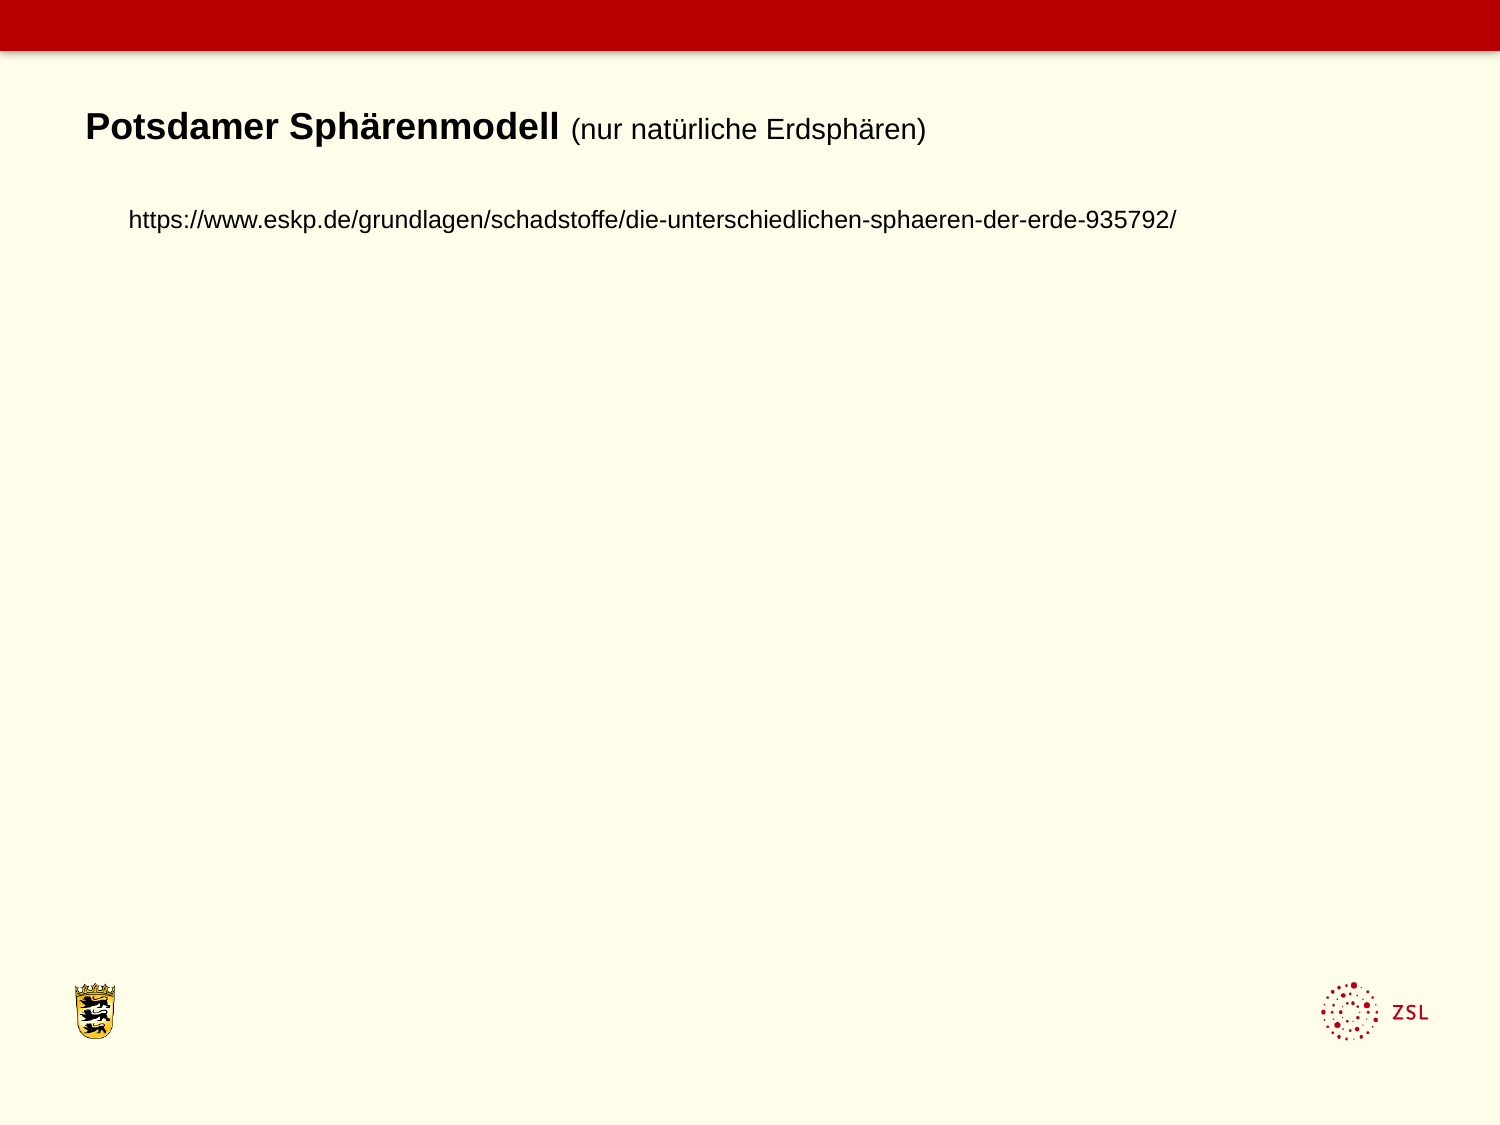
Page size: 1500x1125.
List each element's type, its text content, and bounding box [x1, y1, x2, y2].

text_box https://www.eskp.de/grundlagen/schadstoffe/die-unterschiedlichen-sphaeren-der-erde-935792/ [113, 196, 1315, 241]
text_box Potsdamer Sphärenmodell (nur natürliche Erdsphären) [70, 94, 943, 155]
picture [1320, 981, 1429, 1041]
picture [73, 981, 117, 1041]
